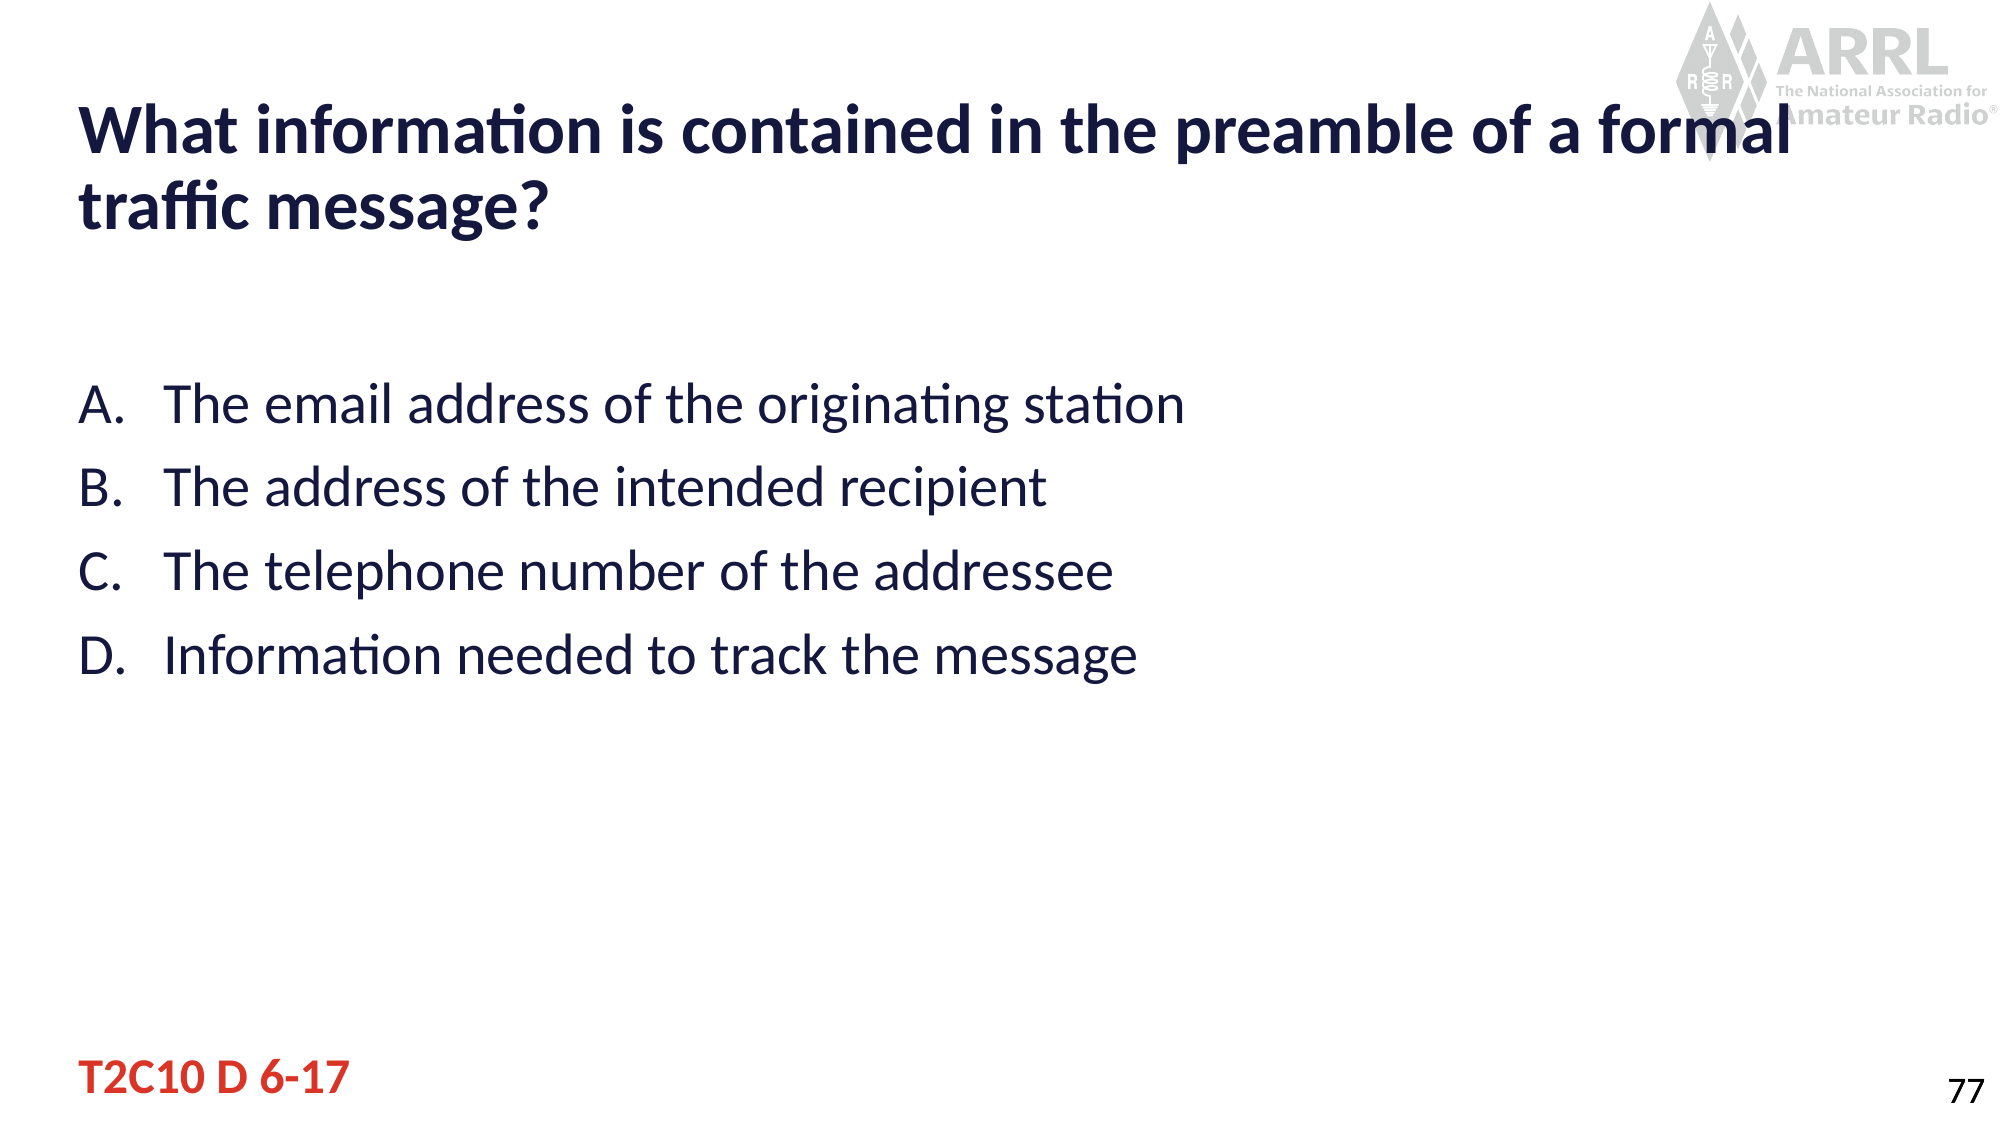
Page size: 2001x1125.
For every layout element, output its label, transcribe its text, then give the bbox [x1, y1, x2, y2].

text_box T2C10 D 6-17 [63, 1036, 921, 1112]
list The email address of the originating station The address of the intended recipient The telephone number of the addressee Information needed to track the message [63, 365, 1863, 989]
picture [1674, 0, 2000, 164]
title What information is contained in the preamble of a formal traffic message? [63, 59, 1863, 278]
